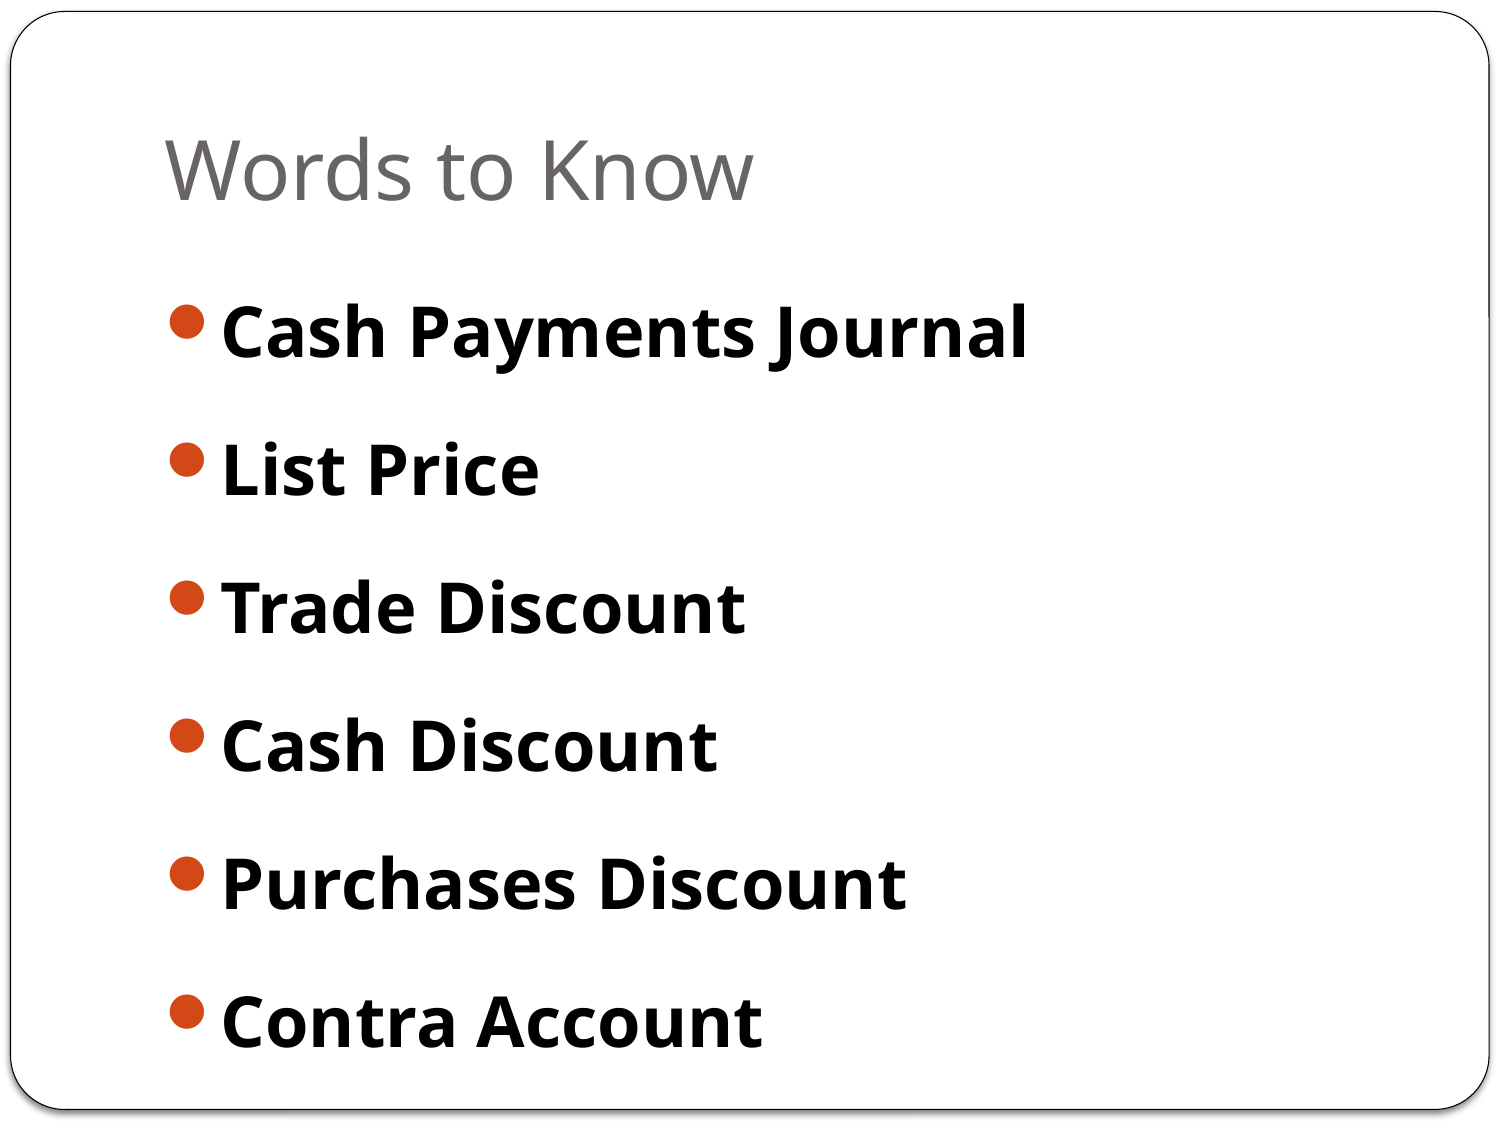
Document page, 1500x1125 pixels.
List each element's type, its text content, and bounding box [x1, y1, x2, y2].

title Words to Know [150, 45, 1425, 233]
list Cash Payments Journal List Price Trade Discount Cash Discount Purchases Discount Contra Account [150, 237, 1425, 1075]
